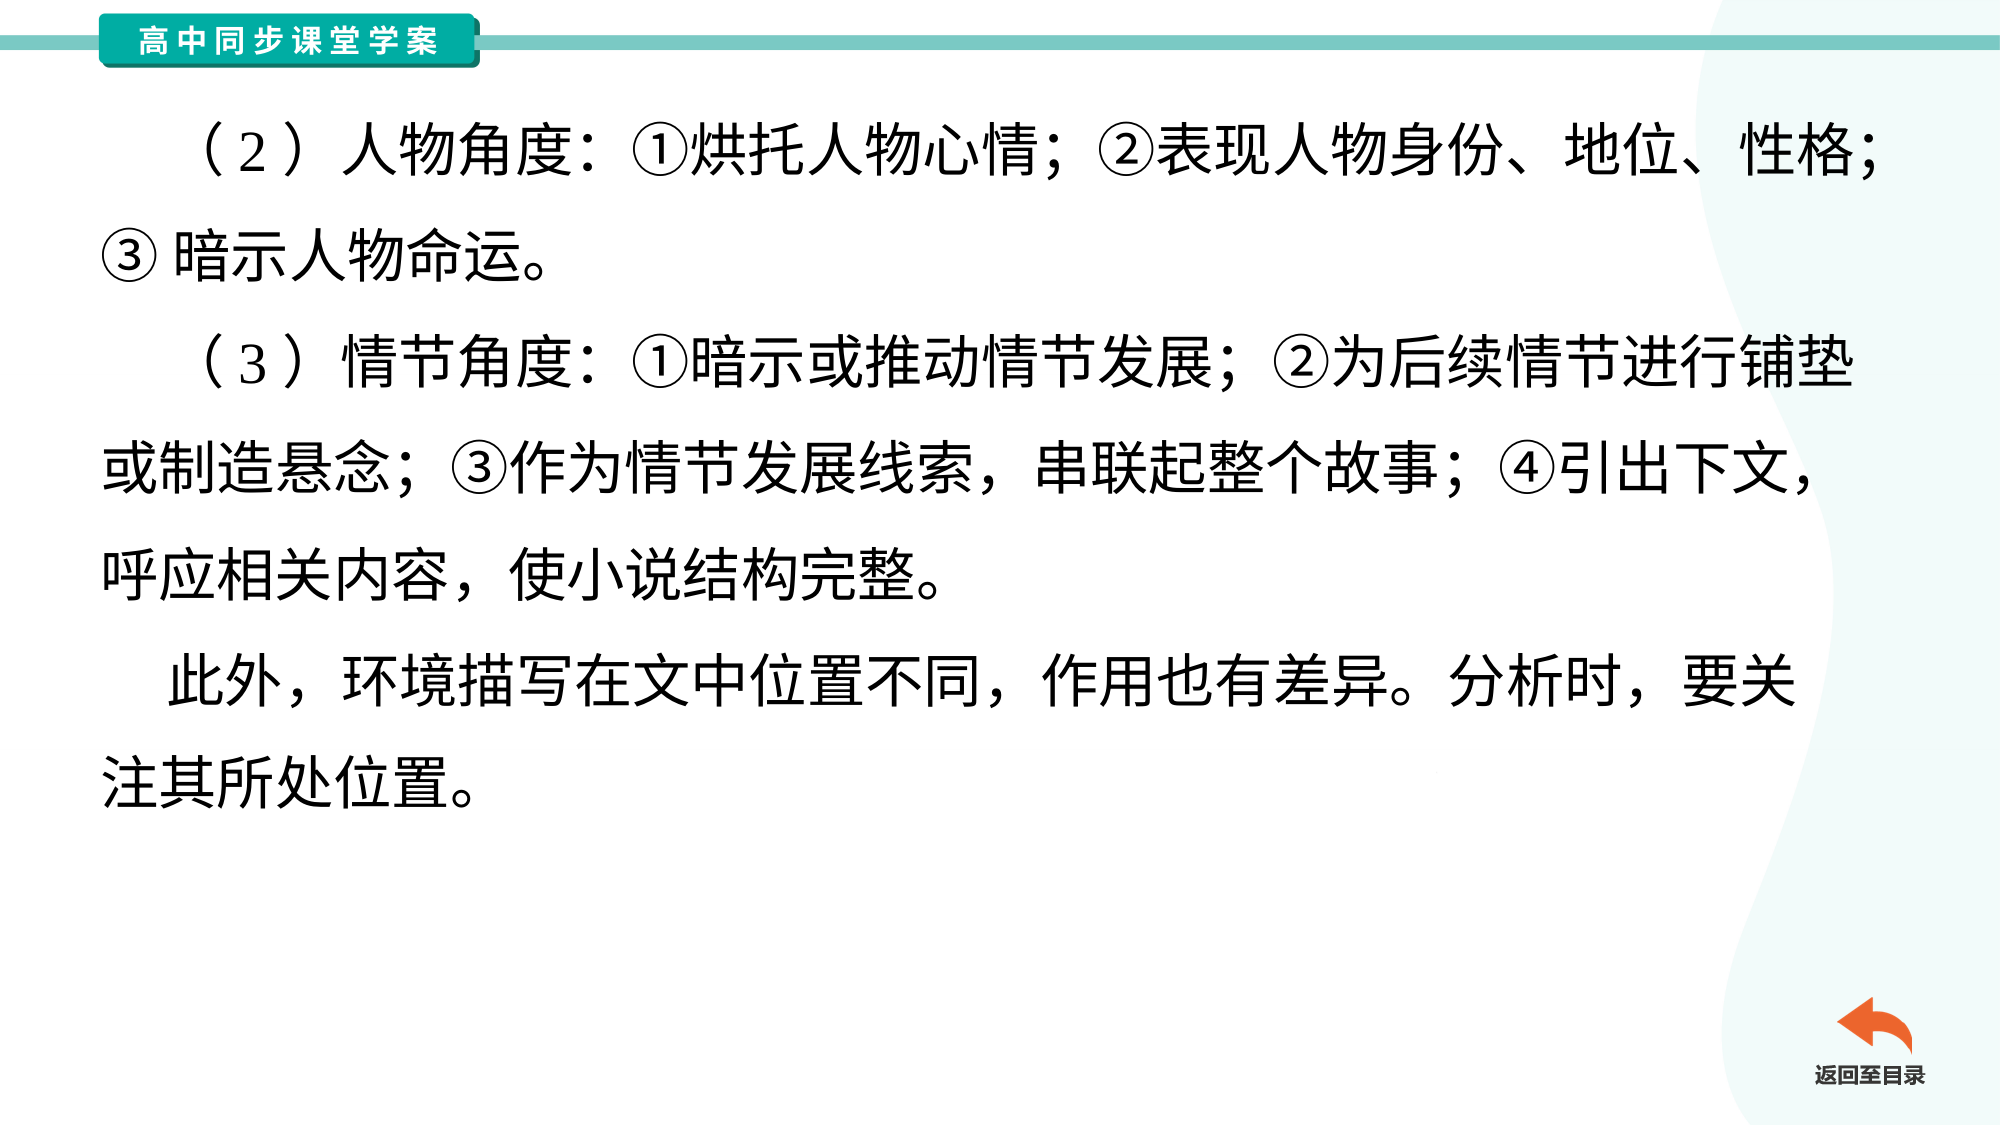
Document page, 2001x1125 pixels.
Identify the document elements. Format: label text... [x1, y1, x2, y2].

picture [0, 0, 2000, 1125]
text_box （2）人物角度：①烘托人物心情；②表现人物身份、地位、性格； ③暗示人物命运。 （3）情节角度：①暗示或推动情节发展；②为后续情节进行铺垫 或制造悬念；③作为情节发展线索，串联起整个故事；④引出下文， 呼应相关内容，使小说结构完整。 此外，环境描写在文中位置不同，作用也有差异。分析时，要关 注其所处位置。 [100, 76, 1899, 806]
